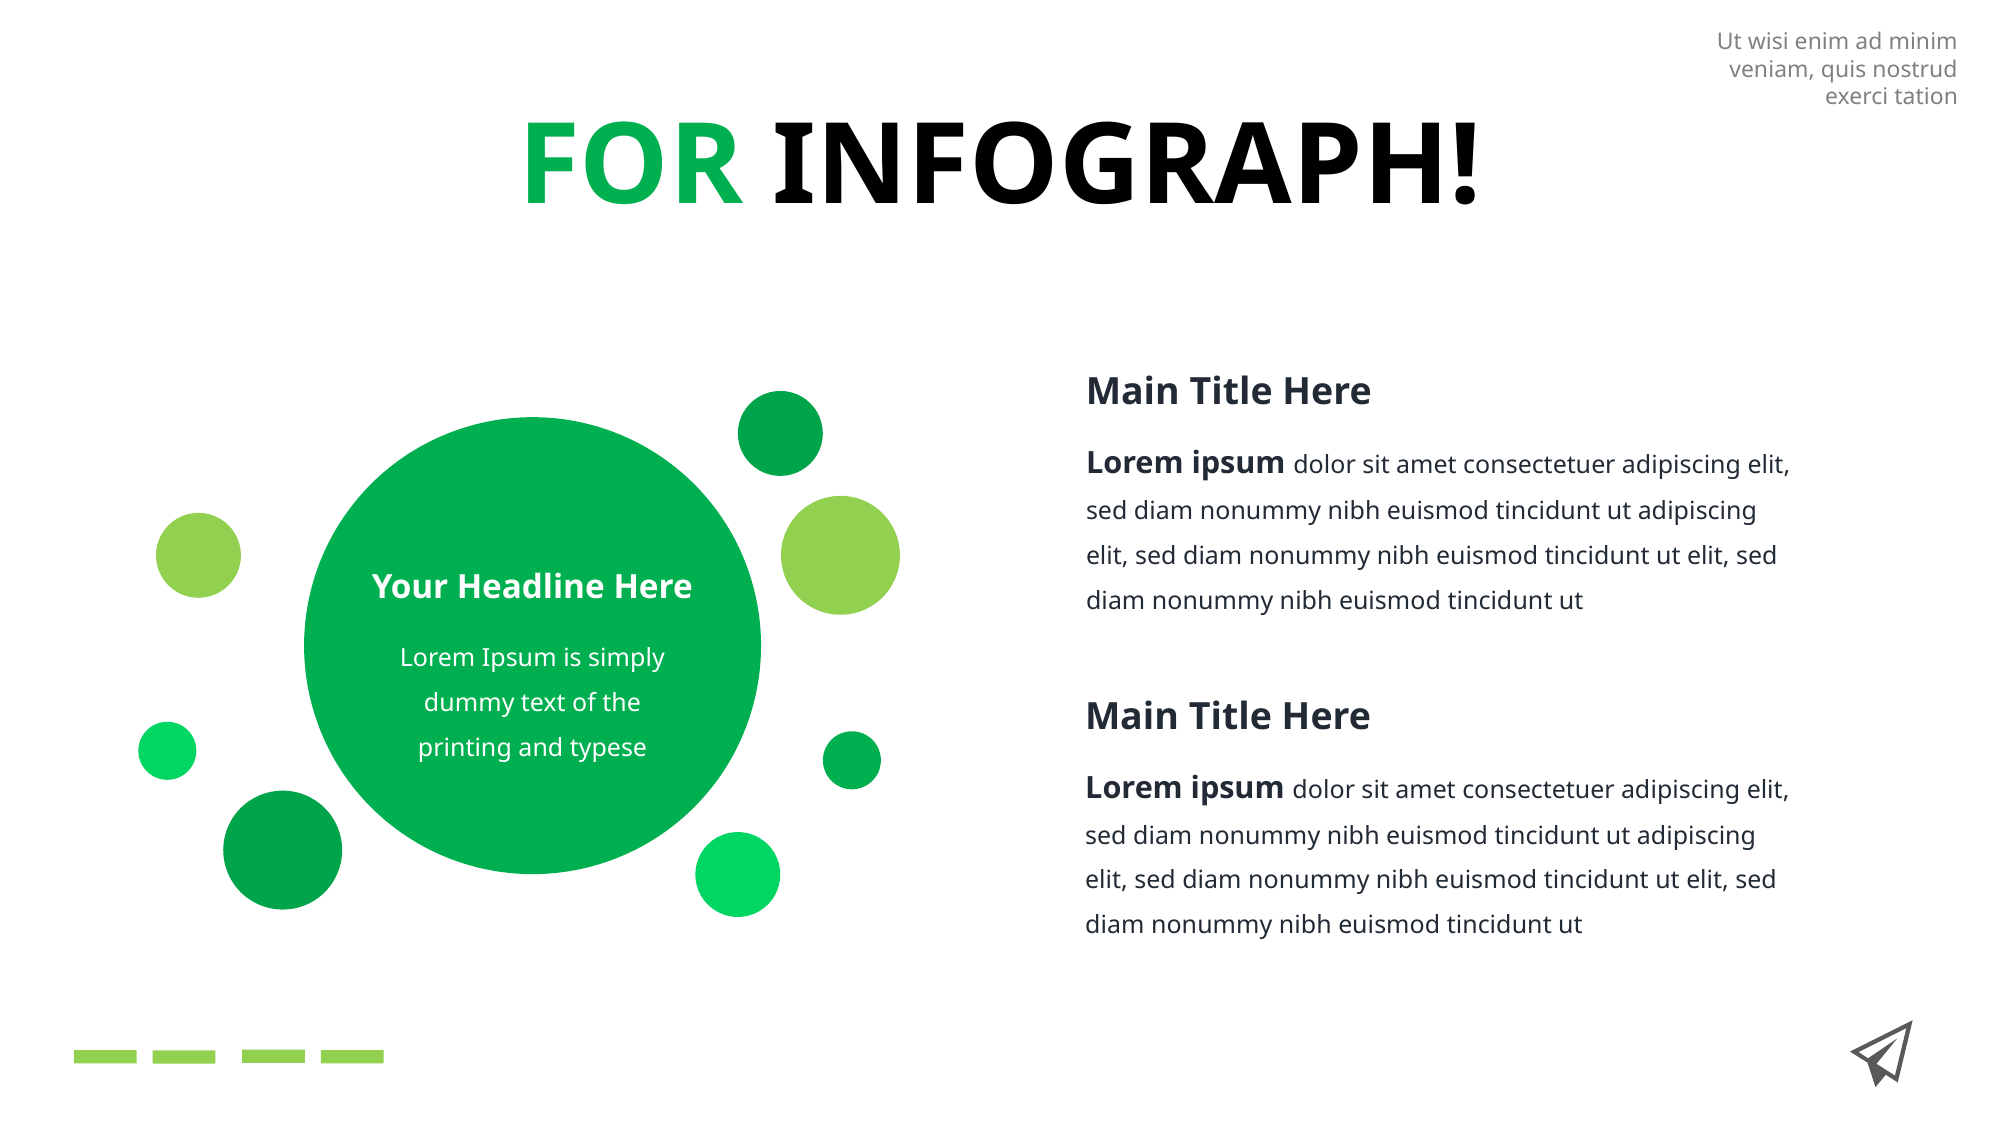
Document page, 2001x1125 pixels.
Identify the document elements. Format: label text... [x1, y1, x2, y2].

text_box Lorem ipsum dolor sit amet consectetuer adipiscing elit, sed diam nonummy nibh euismod tincidunt ut adipiscing elit, sed diam nonummy nibh euismod tincidunt ut elit, sed diam nonummy nibh euismod tincidunt ut [1070, 741, 1809, 947]
text_box FOR INFOGRAPH! [466, 83, 1533, 233]
text_box [73, 1049, 138, 1064]
text_box [152, 1049, 216, 1065]
text_box Main Title Here [1070, 684, 1809, 741]
text_box [1850, 1020, 1913, 1088]
text_box Ut wisi enim ad minim veniam, quis nostrud exerci tation [1664, 19, 1973, 117]
text_box [320, 1049, 385, 1064]
text_box [241, 1049, 306, 1064]
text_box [138, 390, 900, 917]
text_box Main Title Here [1071, 360, 1810, 417]
text_box Lorem ipsum dolor sit amet consectetuer adipiscing elit, sed diam nonummy nibh euismod tincidunt ut adipiscing elit, sed diam nonummy nibh euismod tincidunt ut elit, sed diam nonummy nibh euismod tincidunt ut [1071, 417, 1810, 622]
